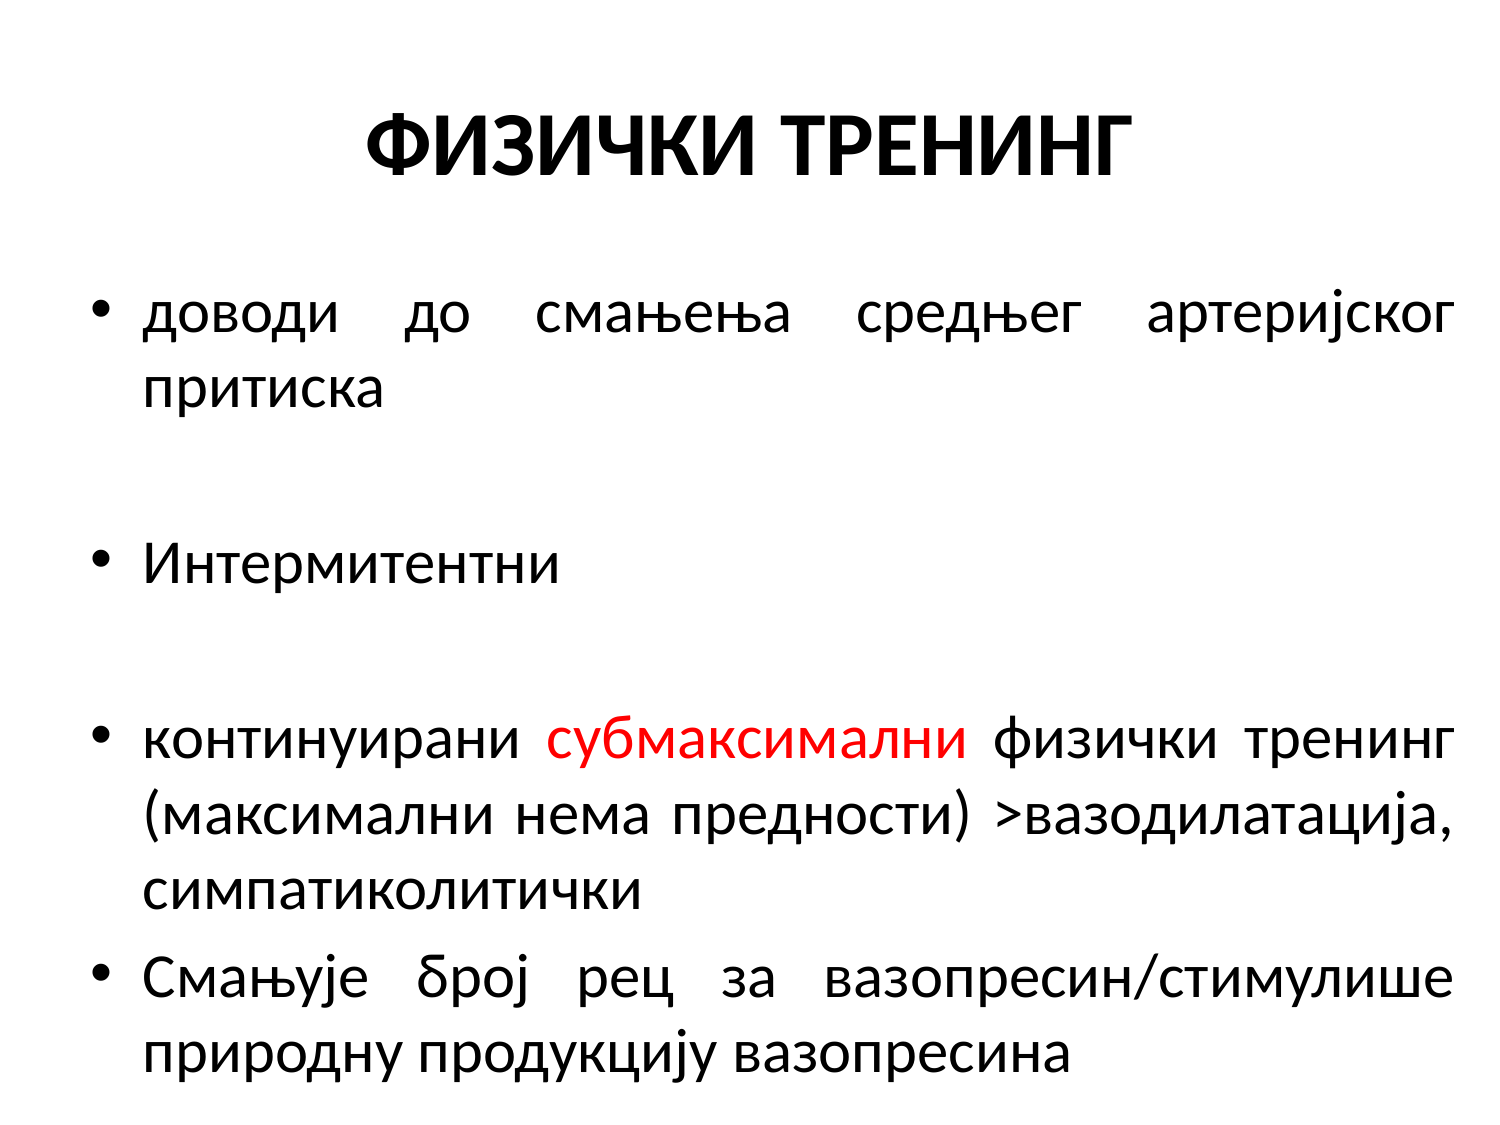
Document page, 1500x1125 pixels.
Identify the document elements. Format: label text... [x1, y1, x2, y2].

title ФИЗИЧКИ ТРЕНИНГ [75, 45, 1425, 233]
list доводи до смањења средњег артеријског притиска Интермитентни континуирани субмаксимални физички тренинг (максимални нема предности) >вазодилатација, симпатиколитички Смањује број рец за вазопресин/стимулише природну продукцију вазопресина [75, 262, 1471, 1094]
